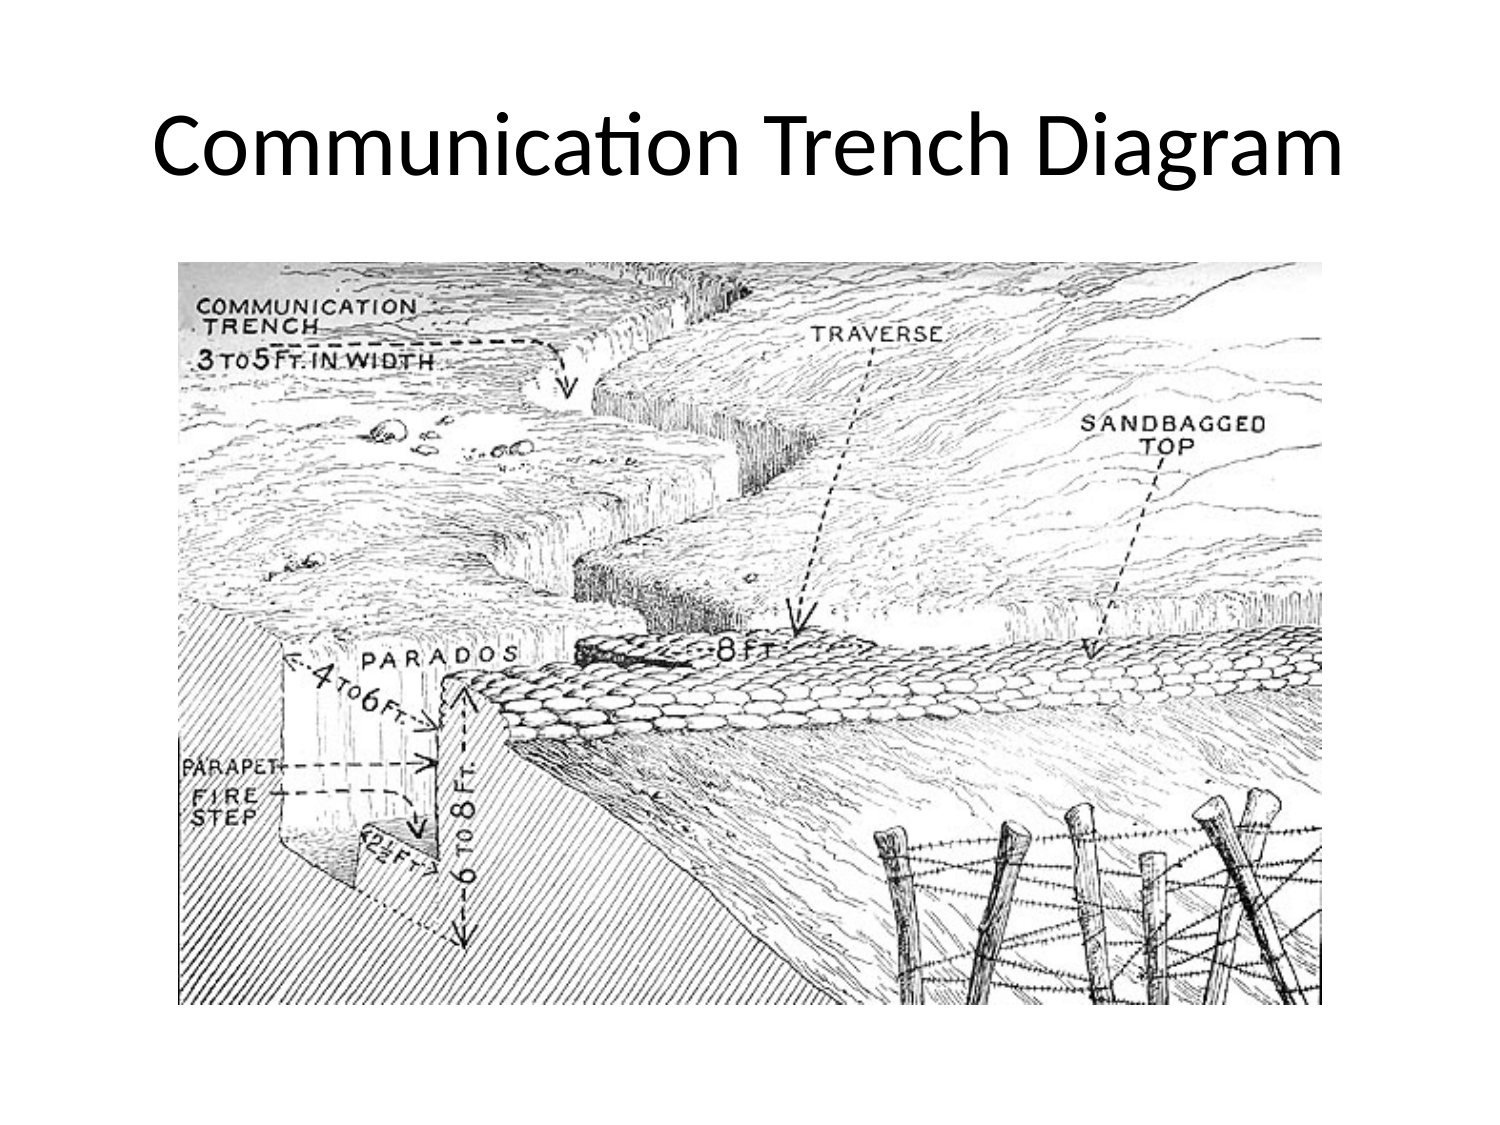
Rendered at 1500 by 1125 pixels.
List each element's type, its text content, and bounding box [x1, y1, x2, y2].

title Communication Trench Diagram [75, 45, 1425, 233]
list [178, 262, 1322, 1006]
